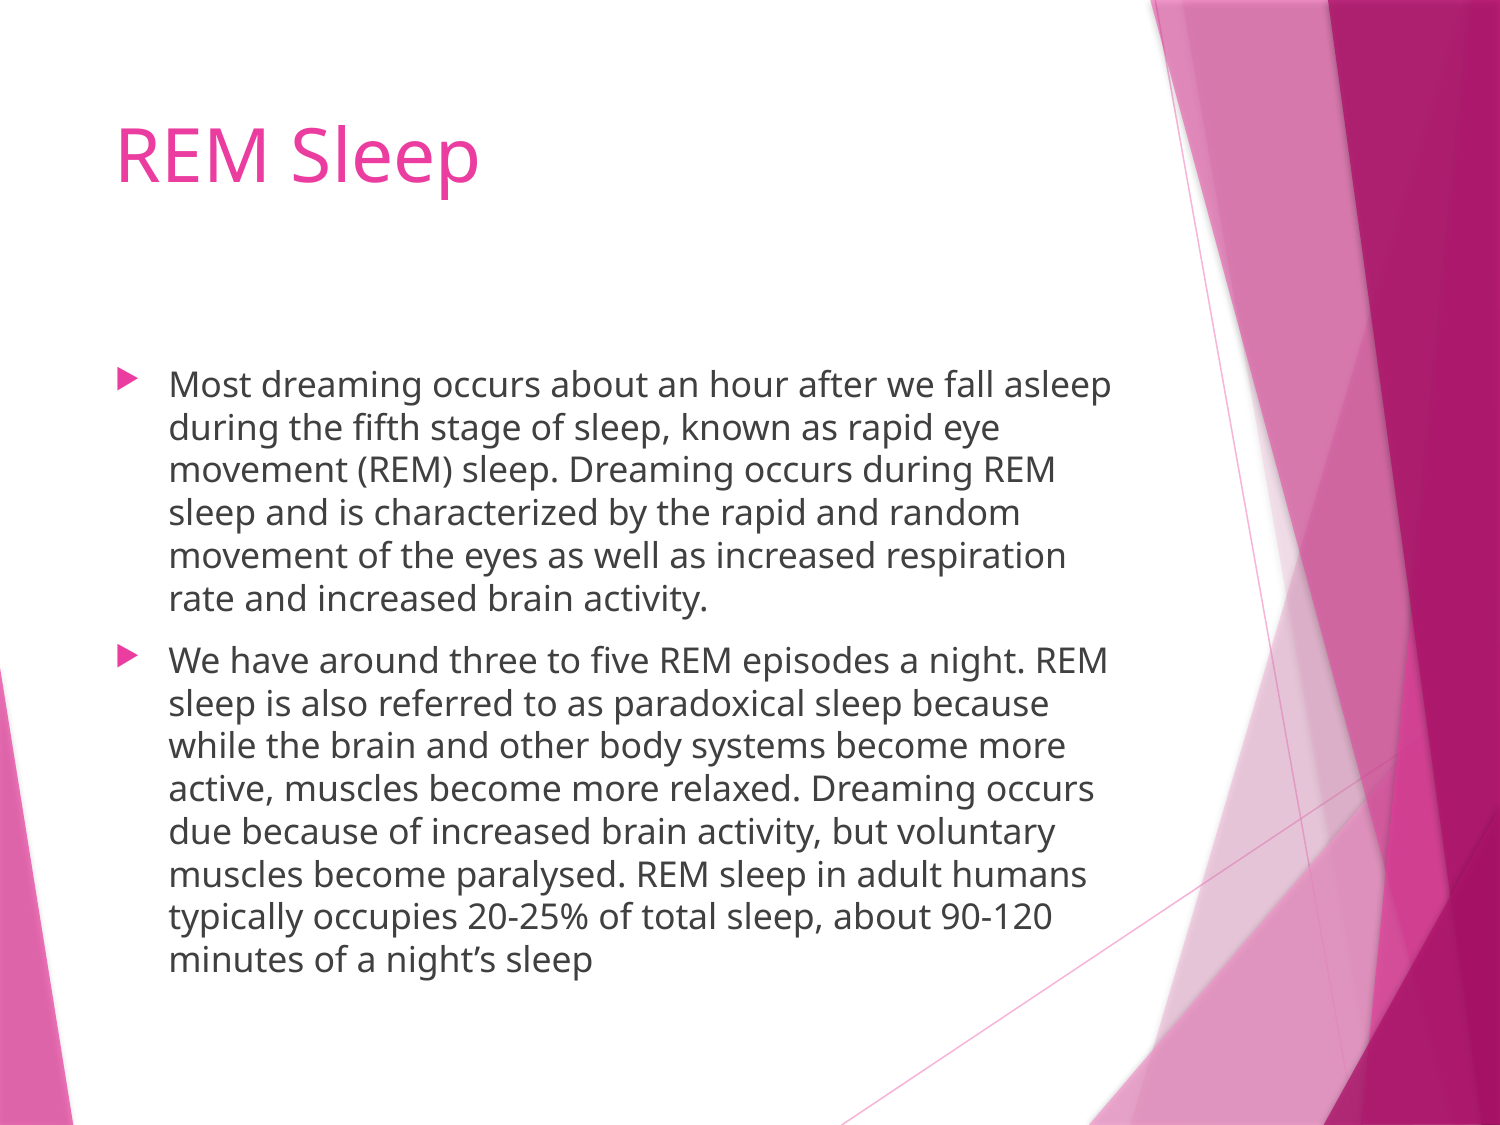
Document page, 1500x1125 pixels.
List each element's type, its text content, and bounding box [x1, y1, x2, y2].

title REM Sleep [99, 99, 1142, 317]
list Most dreaming occurs about an hour after we fall asleep during the fifth stage of sleep, known as rapid eye movement (REM) sleep. Dreaming occurs during REM sleep and is characterized by the rapid and random movement of the eyes as well as increased respiration rate and increased brain activity. We have around three to five REM episodes a night. REM sleep is also referred to as paradoxical sleep because while the brain and other body systems become more active, muscles become more relaxed. Dreaming occurs due because of increased brain activity, but voluntary muscles become paralysed. REM sleep in adult humans typically occupies 20-25% of total sleep, about 90-120 minutes of a night’s sleep [99, 354, 1142, 992]
